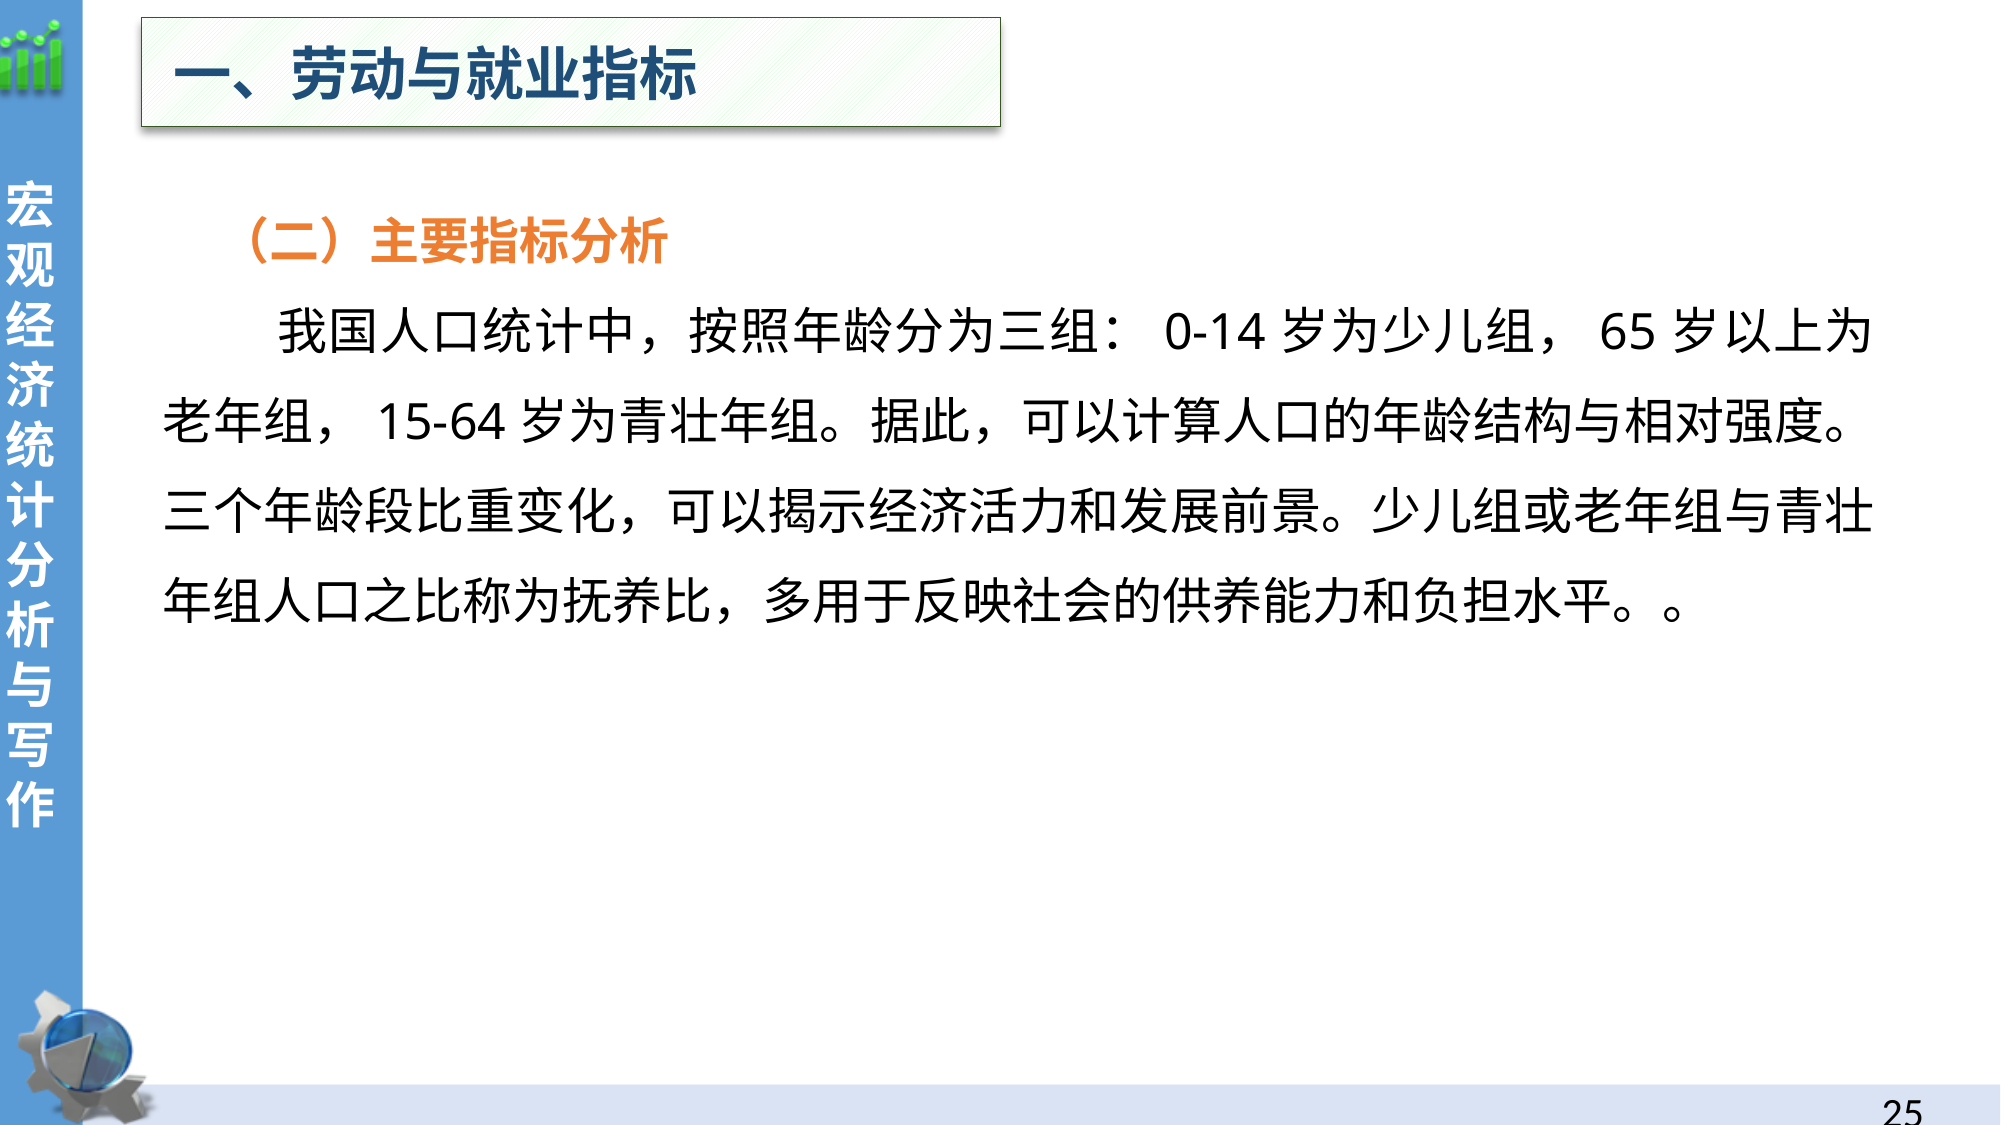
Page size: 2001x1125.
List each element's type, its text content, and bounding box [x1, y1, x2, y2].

text_box [1786, 1085, 1940, 1125]
picture [0, 0, 2001, 1125]
text_box 一、劳动与就业指标 [141, 17, 1000, 127]
text_box （二）主要指标分析 我国人口统计中，按照年龄分为三组：0-14岁为少儿组，65岁以上为老年组，15-64岁为青壮年组。据此，可以计算人口的年龄结构与相对强度。三个年龄段比重变化，可以揭示经济活力和发展前景。少儿组或老年组与青壮年组人口之比称为抚养比，多用于反映社会的供养能力和负担水平。。 [148, 183, 1890, 1053]
